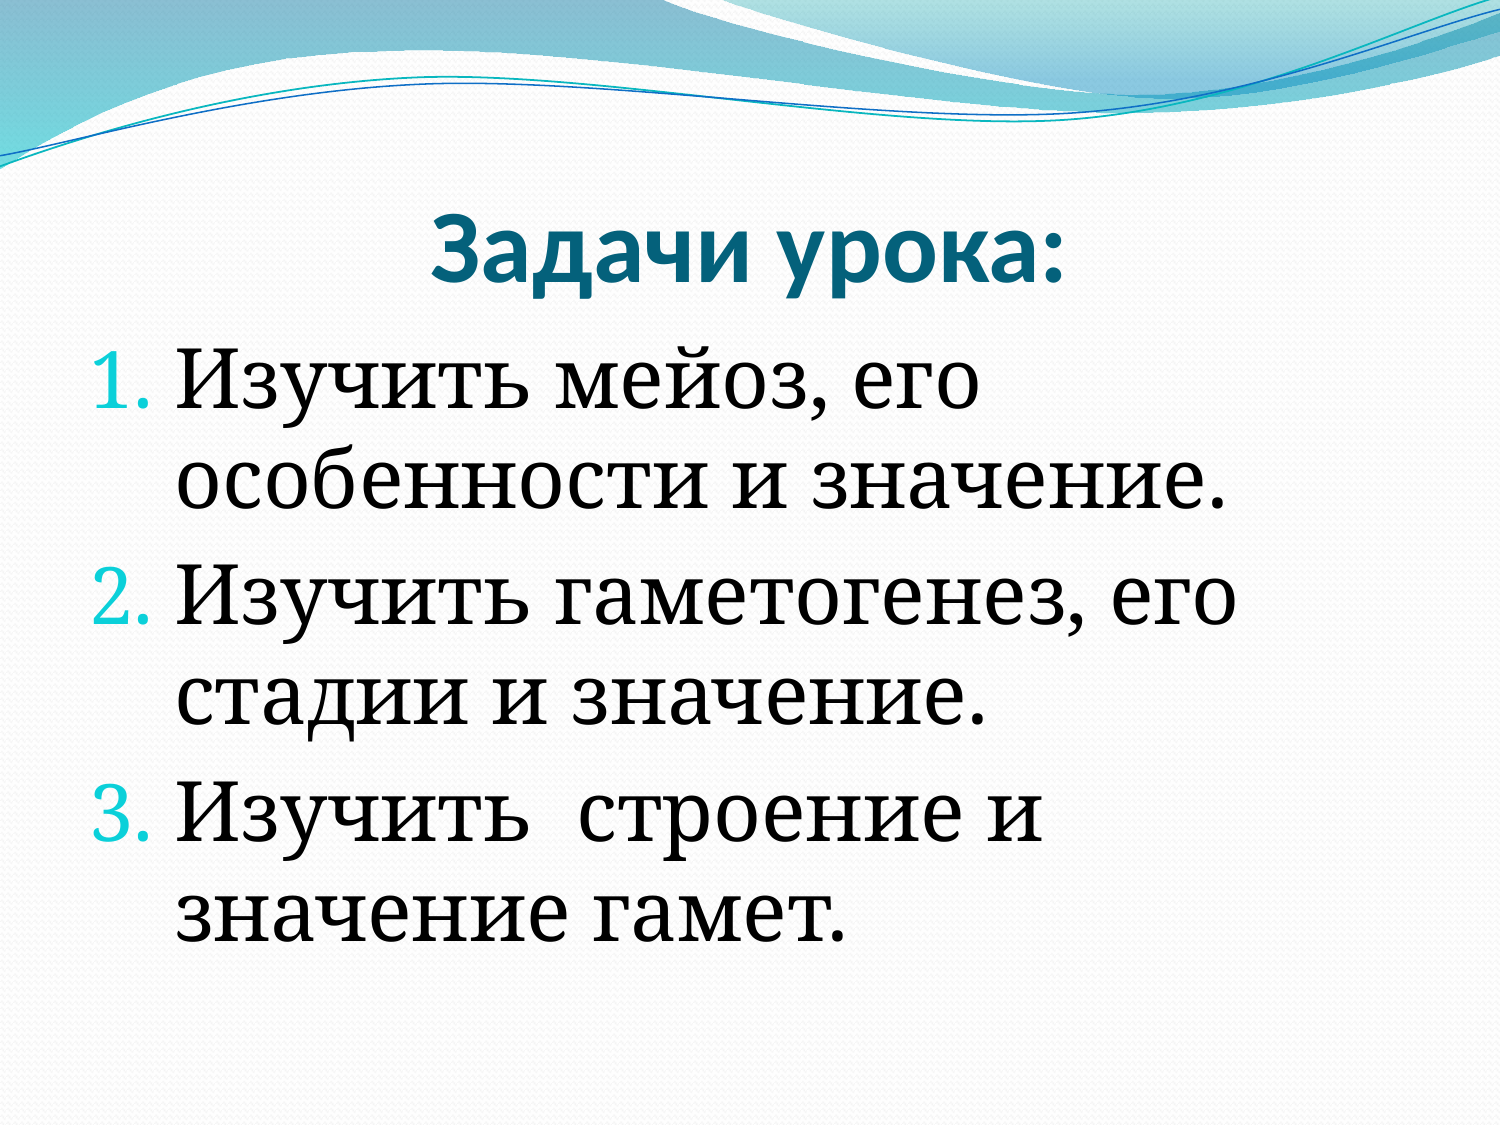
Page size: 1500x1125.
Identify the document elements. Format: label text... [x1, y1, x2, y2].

title Задачи урока: [75, 115, 1425, 303]
list Изучить мейоз, его особенности и значение. Изучить гаметогенез, его стадии и значение. Изучить строение и значение гамет. [75, 317, 1425, 1038]
